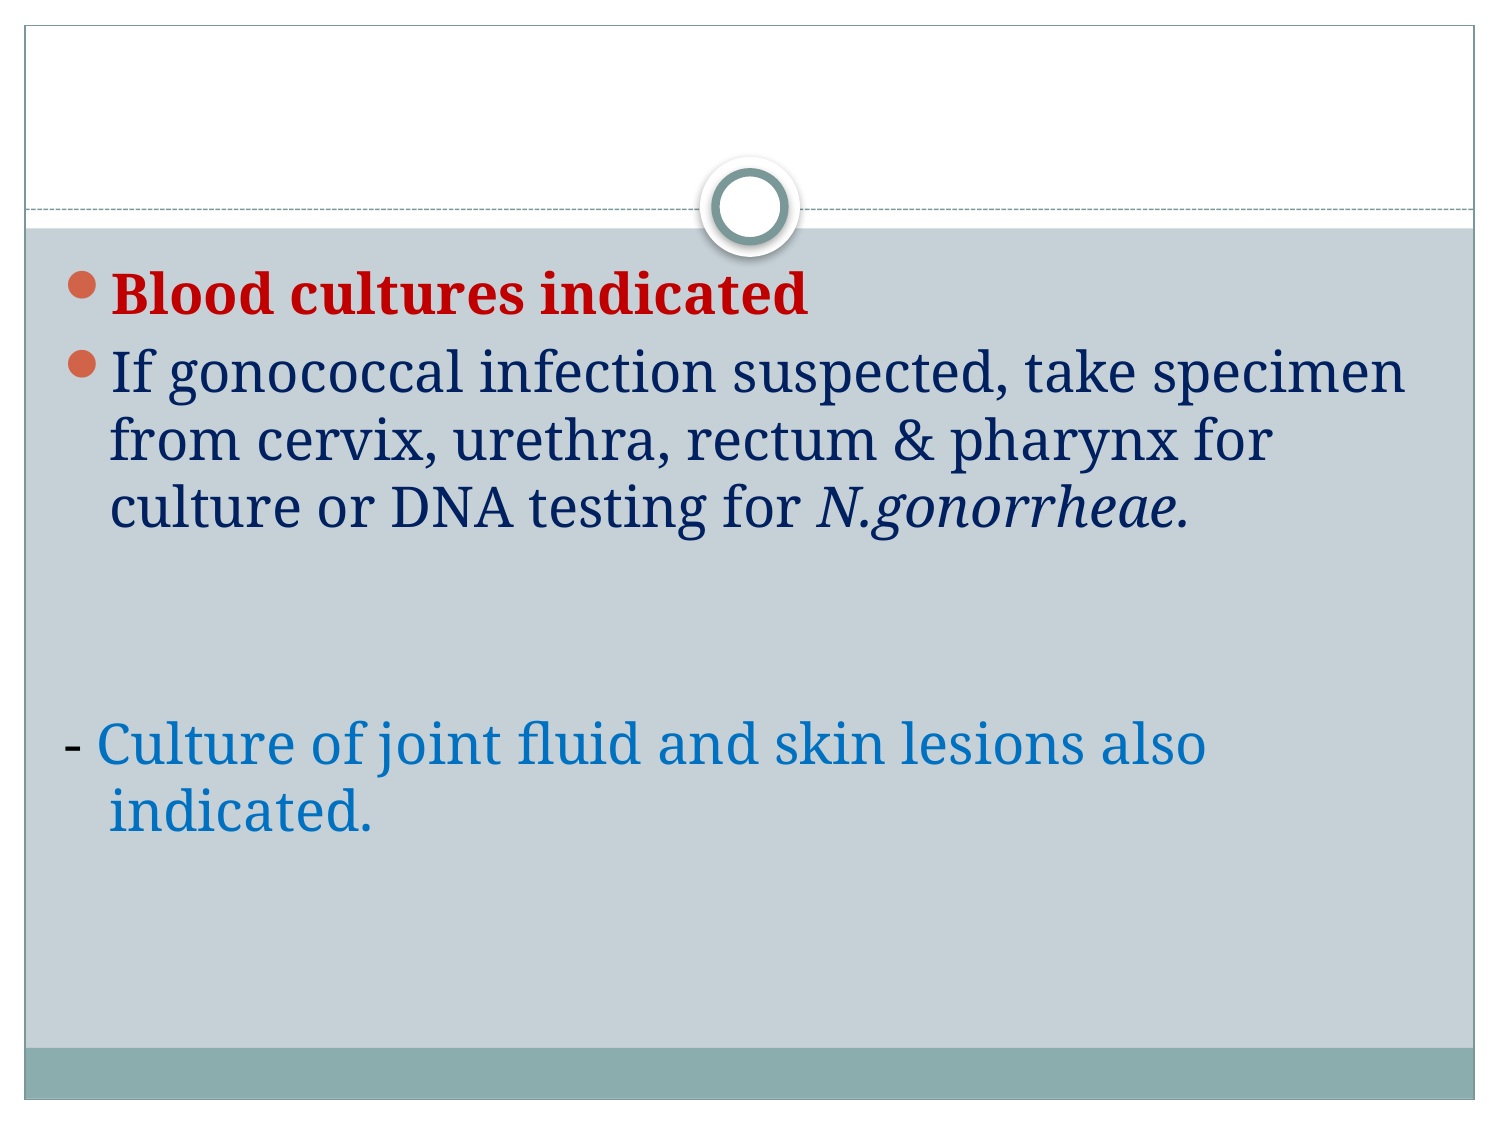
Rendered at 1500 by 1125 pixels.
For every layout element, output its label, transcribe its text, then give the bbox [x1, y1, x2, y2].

list Blood cultures indicated If gonococcal infection suspected, take specimen from cervix, urethra, rectum & pharynx for culture or DNA testing for N.gonorrheae. - Culture of joint fluid and skin lesions also indicated. [49, 250, 1445, 1001]
